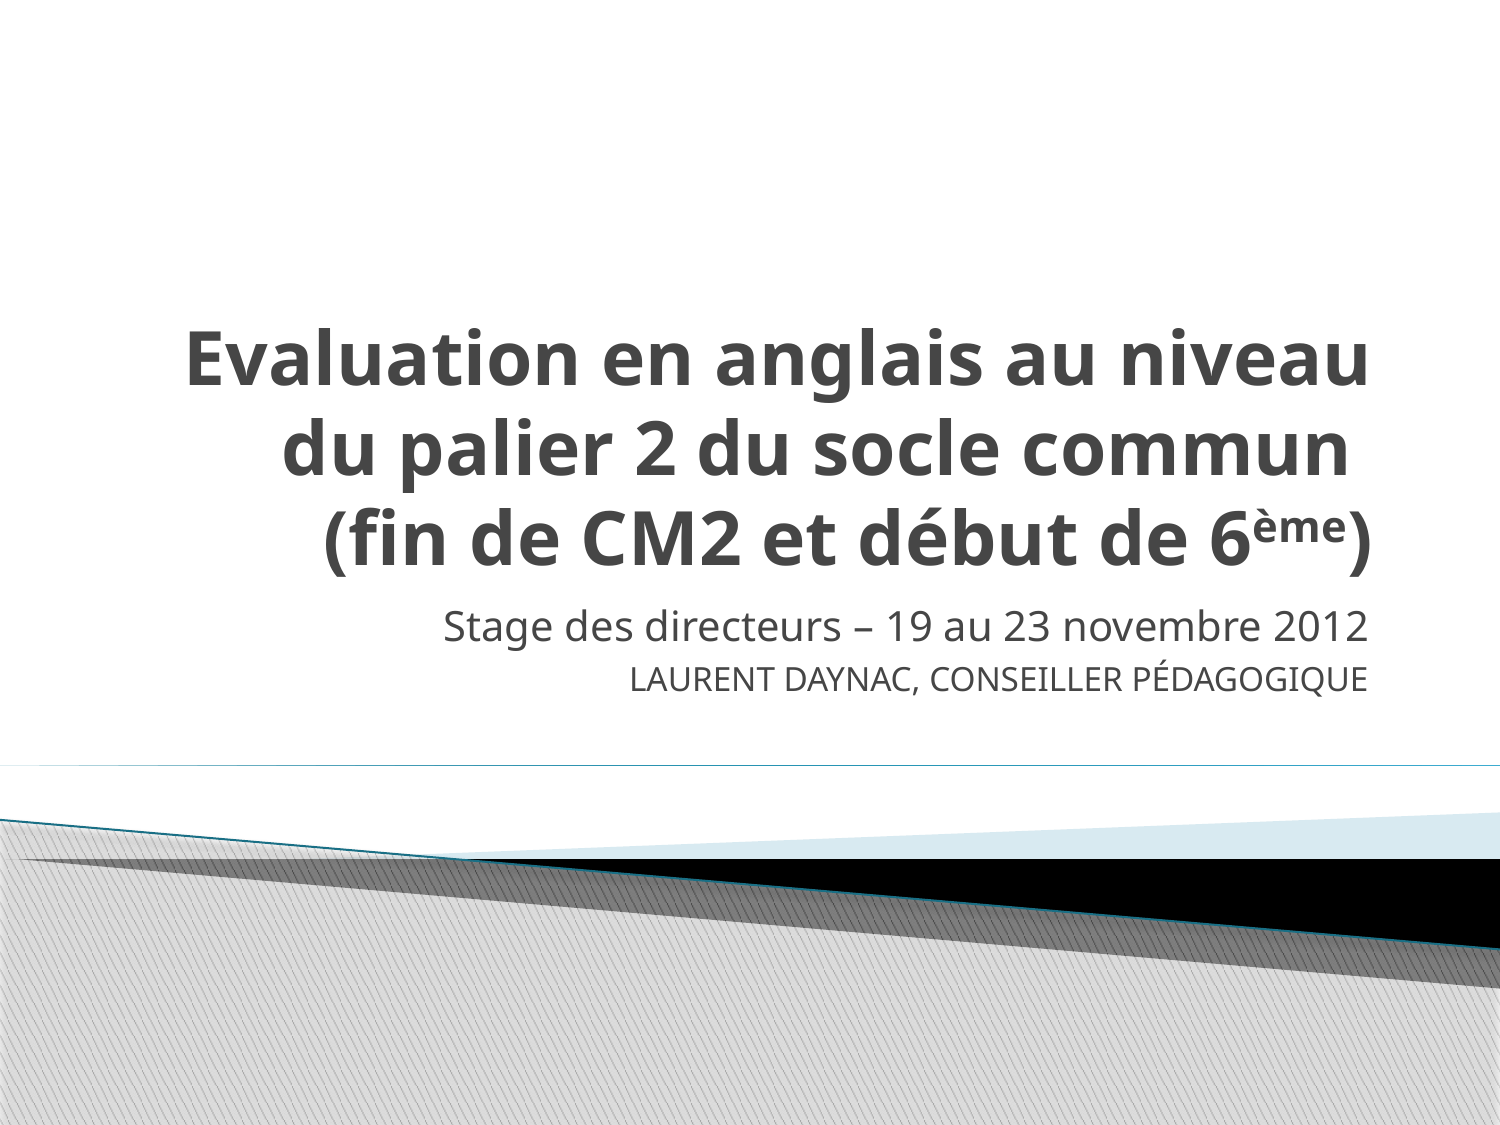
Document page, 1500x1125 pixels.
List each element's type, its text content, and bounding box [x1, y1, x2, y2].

picture [5, 859, 1500, 989]
subtitle Stage des directeurs – 19 au 23 novembre 2012 Laurent Daynac, Conseiller pédagogique [112, 592, 1388, 790]
title Evaluation en anglais au niveau du palier 2 du socle commun (fin de CM2 et début de 6ème) [112, 287, 1388, 588]
